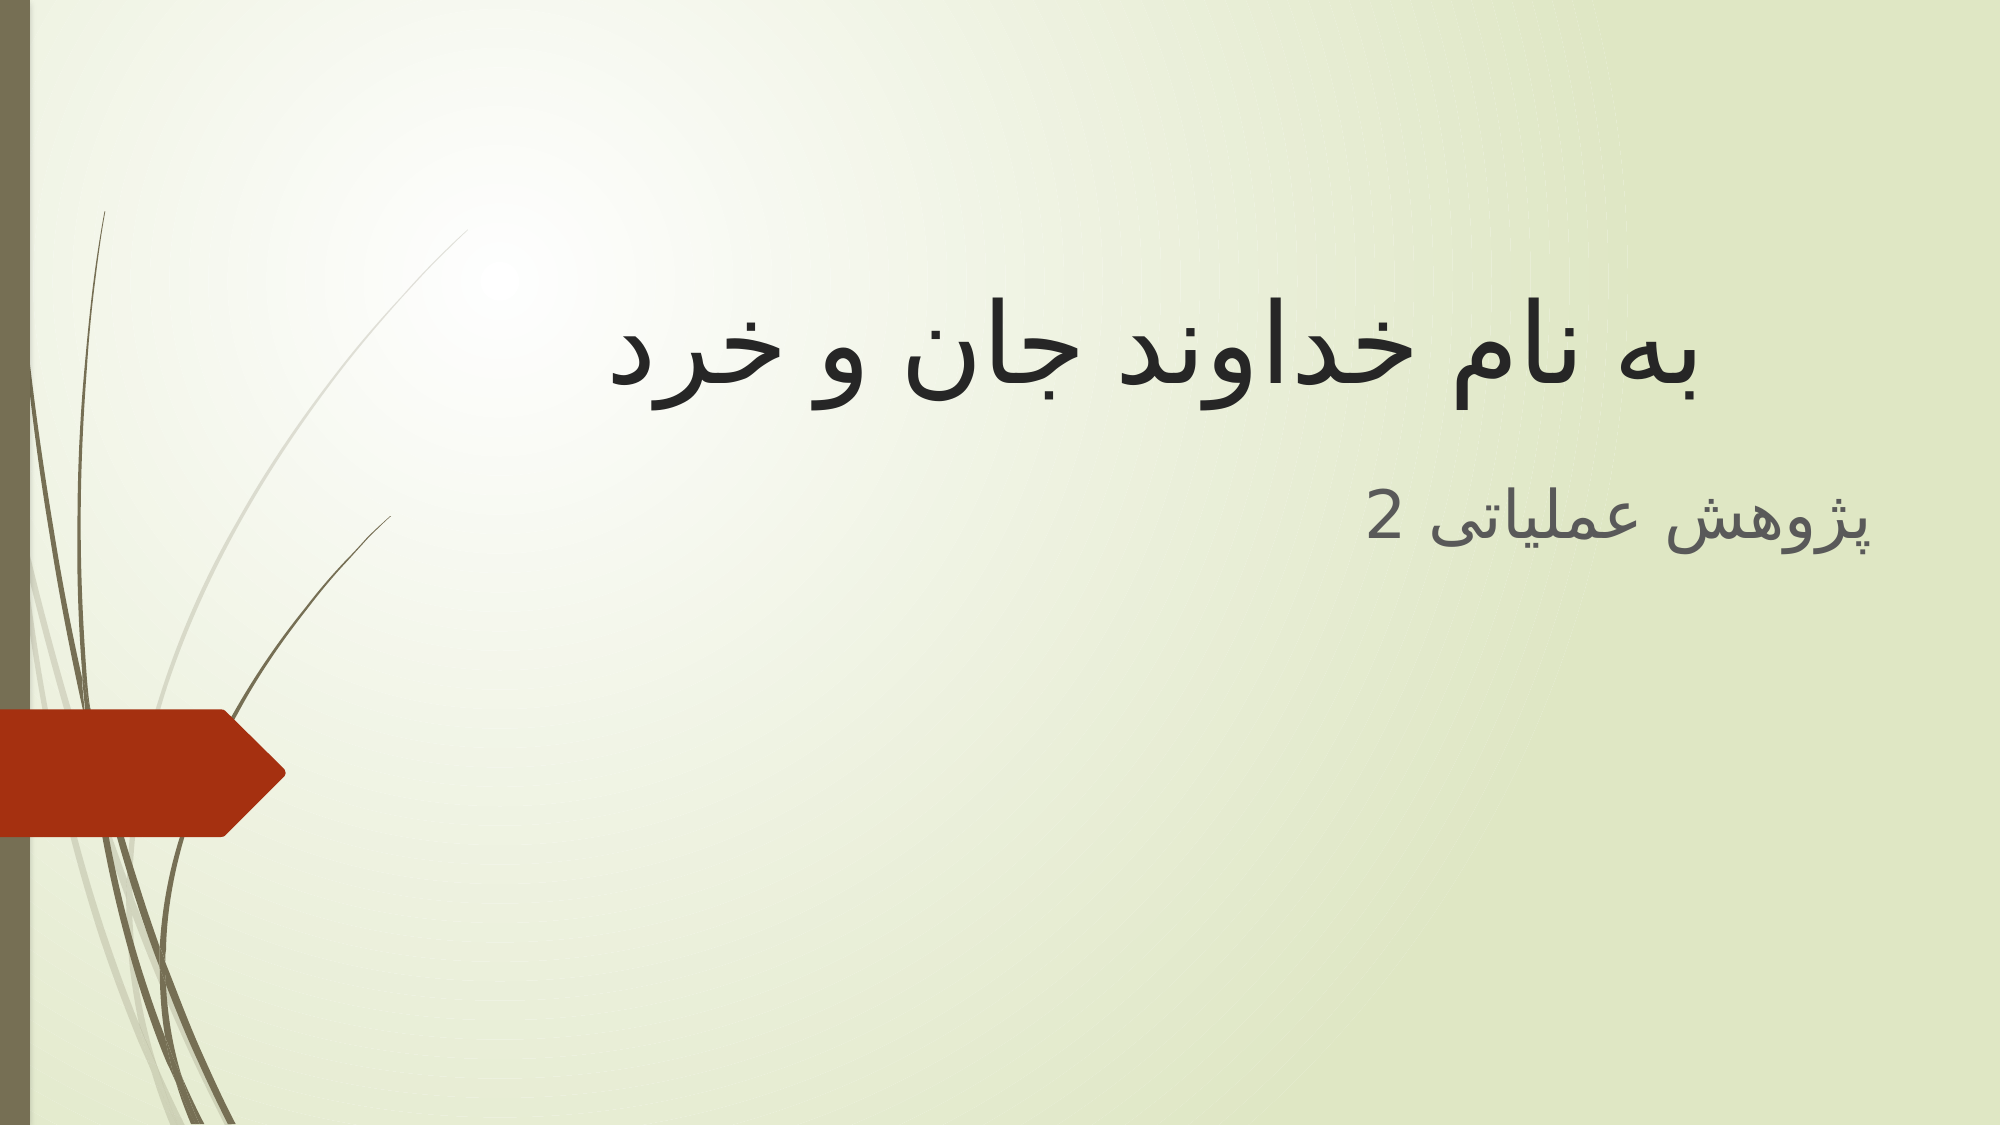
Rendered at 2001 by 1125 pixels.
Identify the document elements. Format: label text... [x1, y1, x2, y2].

subtitle پژوهش عملیاتی 2 [424, 464, 1888, 1056]
title به نام خداوند جان و خرد [424, 203, 1888, 414]
